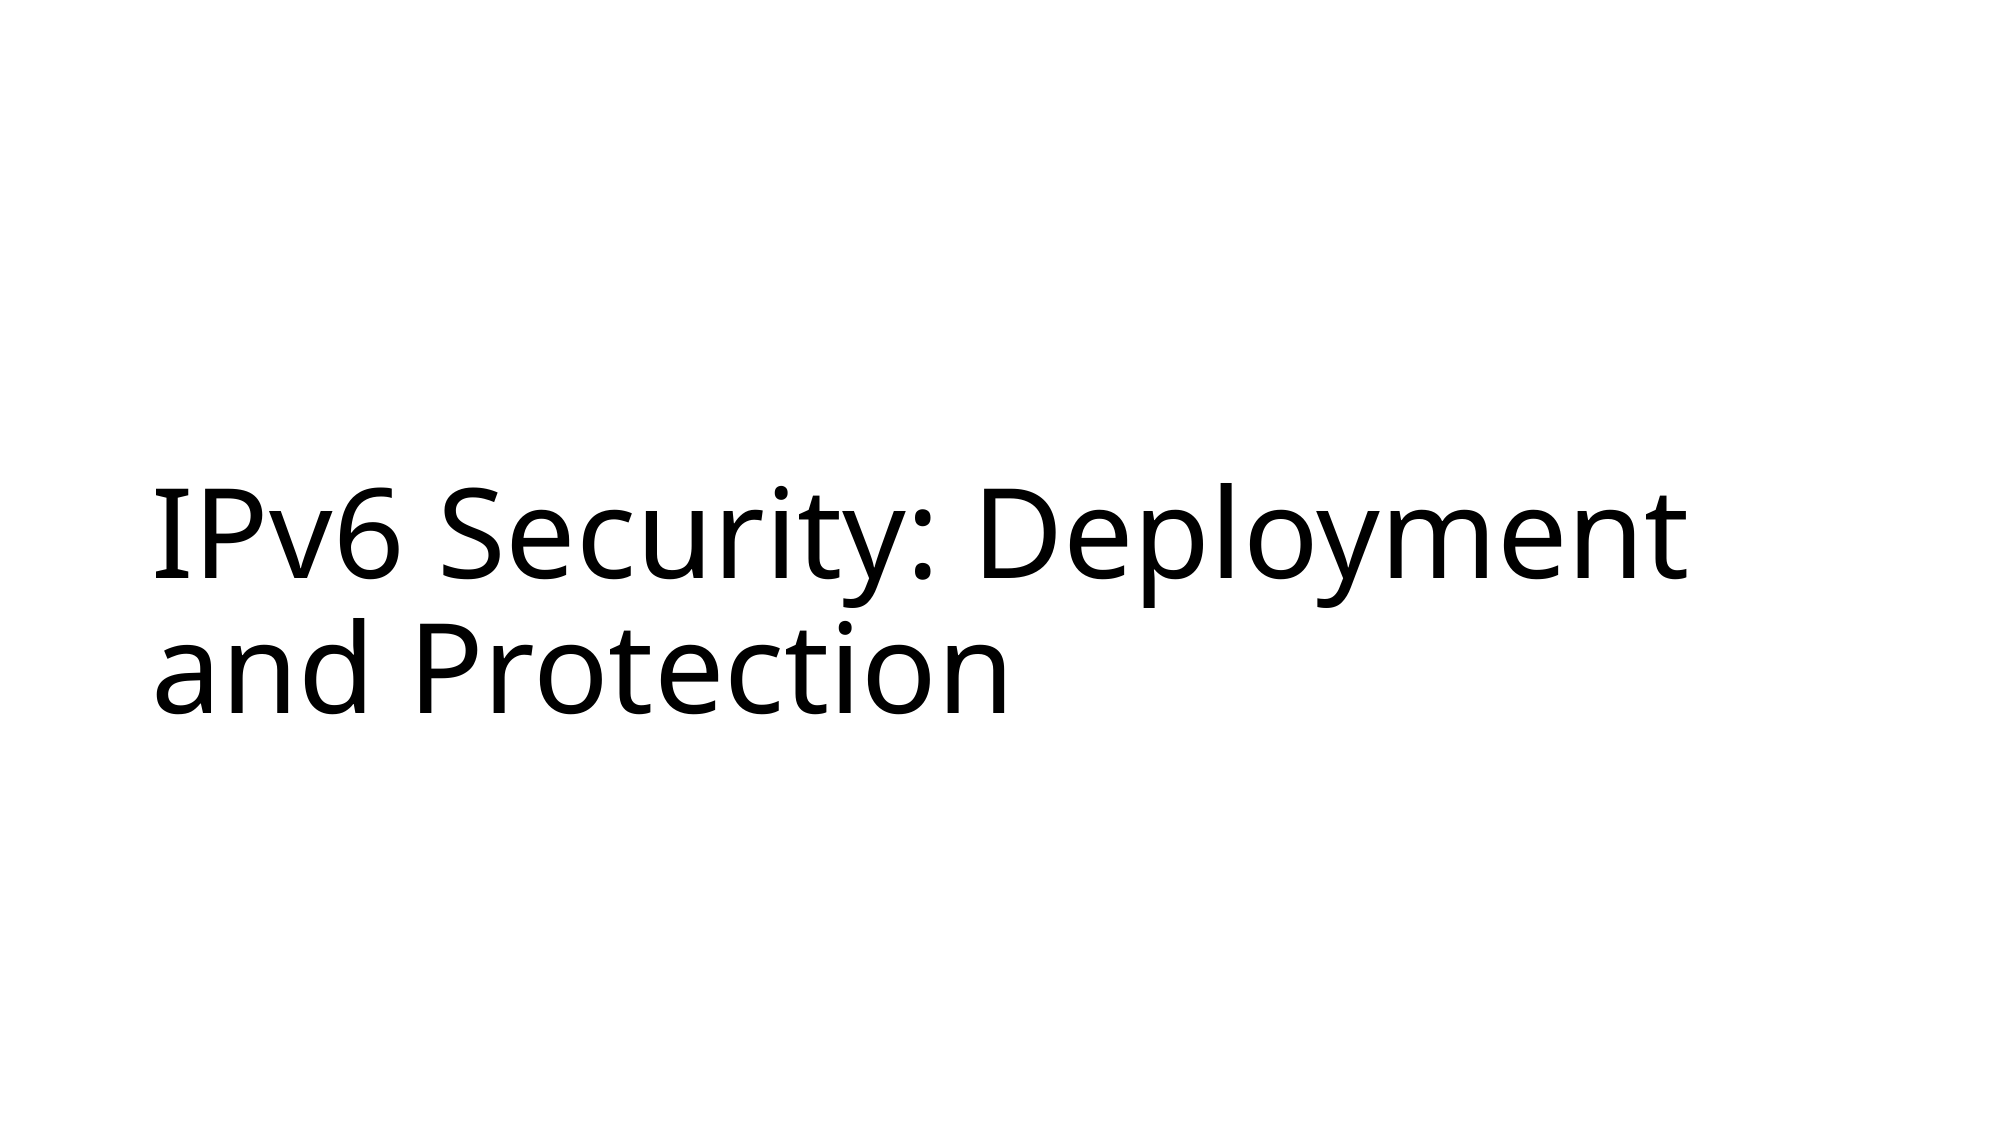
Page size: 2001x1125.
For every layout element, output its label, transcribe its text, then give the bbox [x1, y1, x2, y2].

title IPv6 Security: Deployment and Protection [136, 280, 1862, 749]
